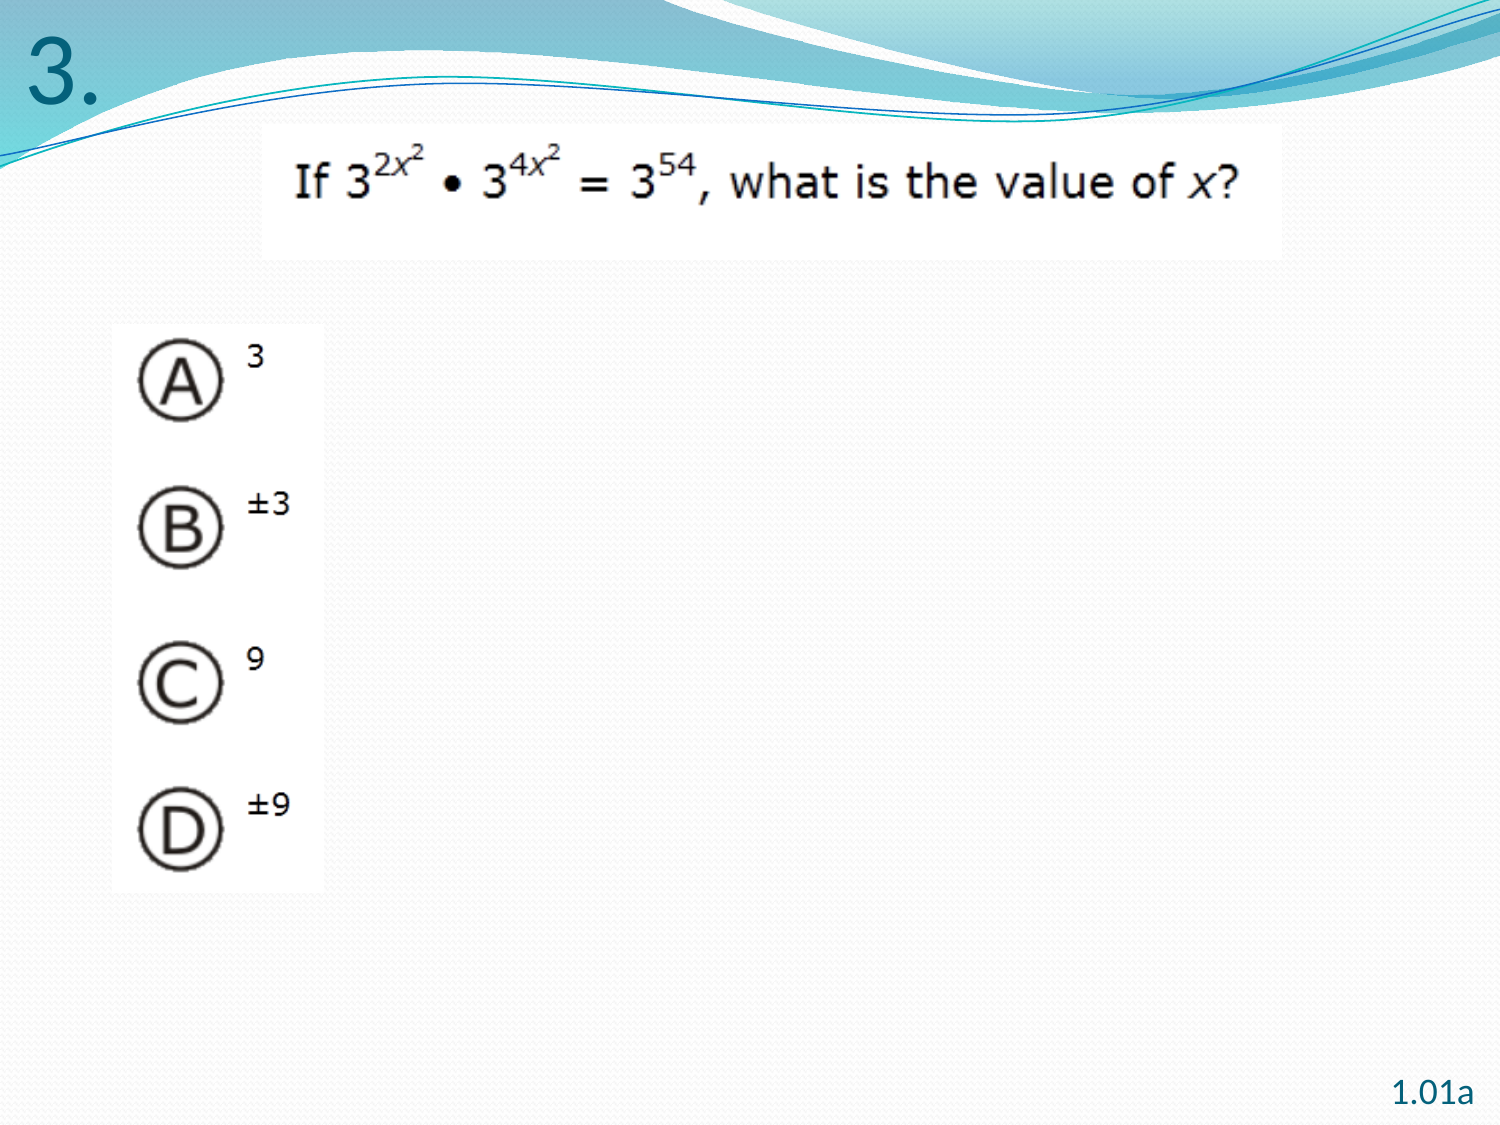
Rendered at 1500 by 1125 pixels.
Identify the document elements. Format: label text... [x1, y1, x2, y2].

picture [112, 324, 324, 893]
text_box 1.01a [124, 924, 1475, 1113]
title 3. [24, 0, 1375, 125]
picture [262, 124, 1282, 260]
